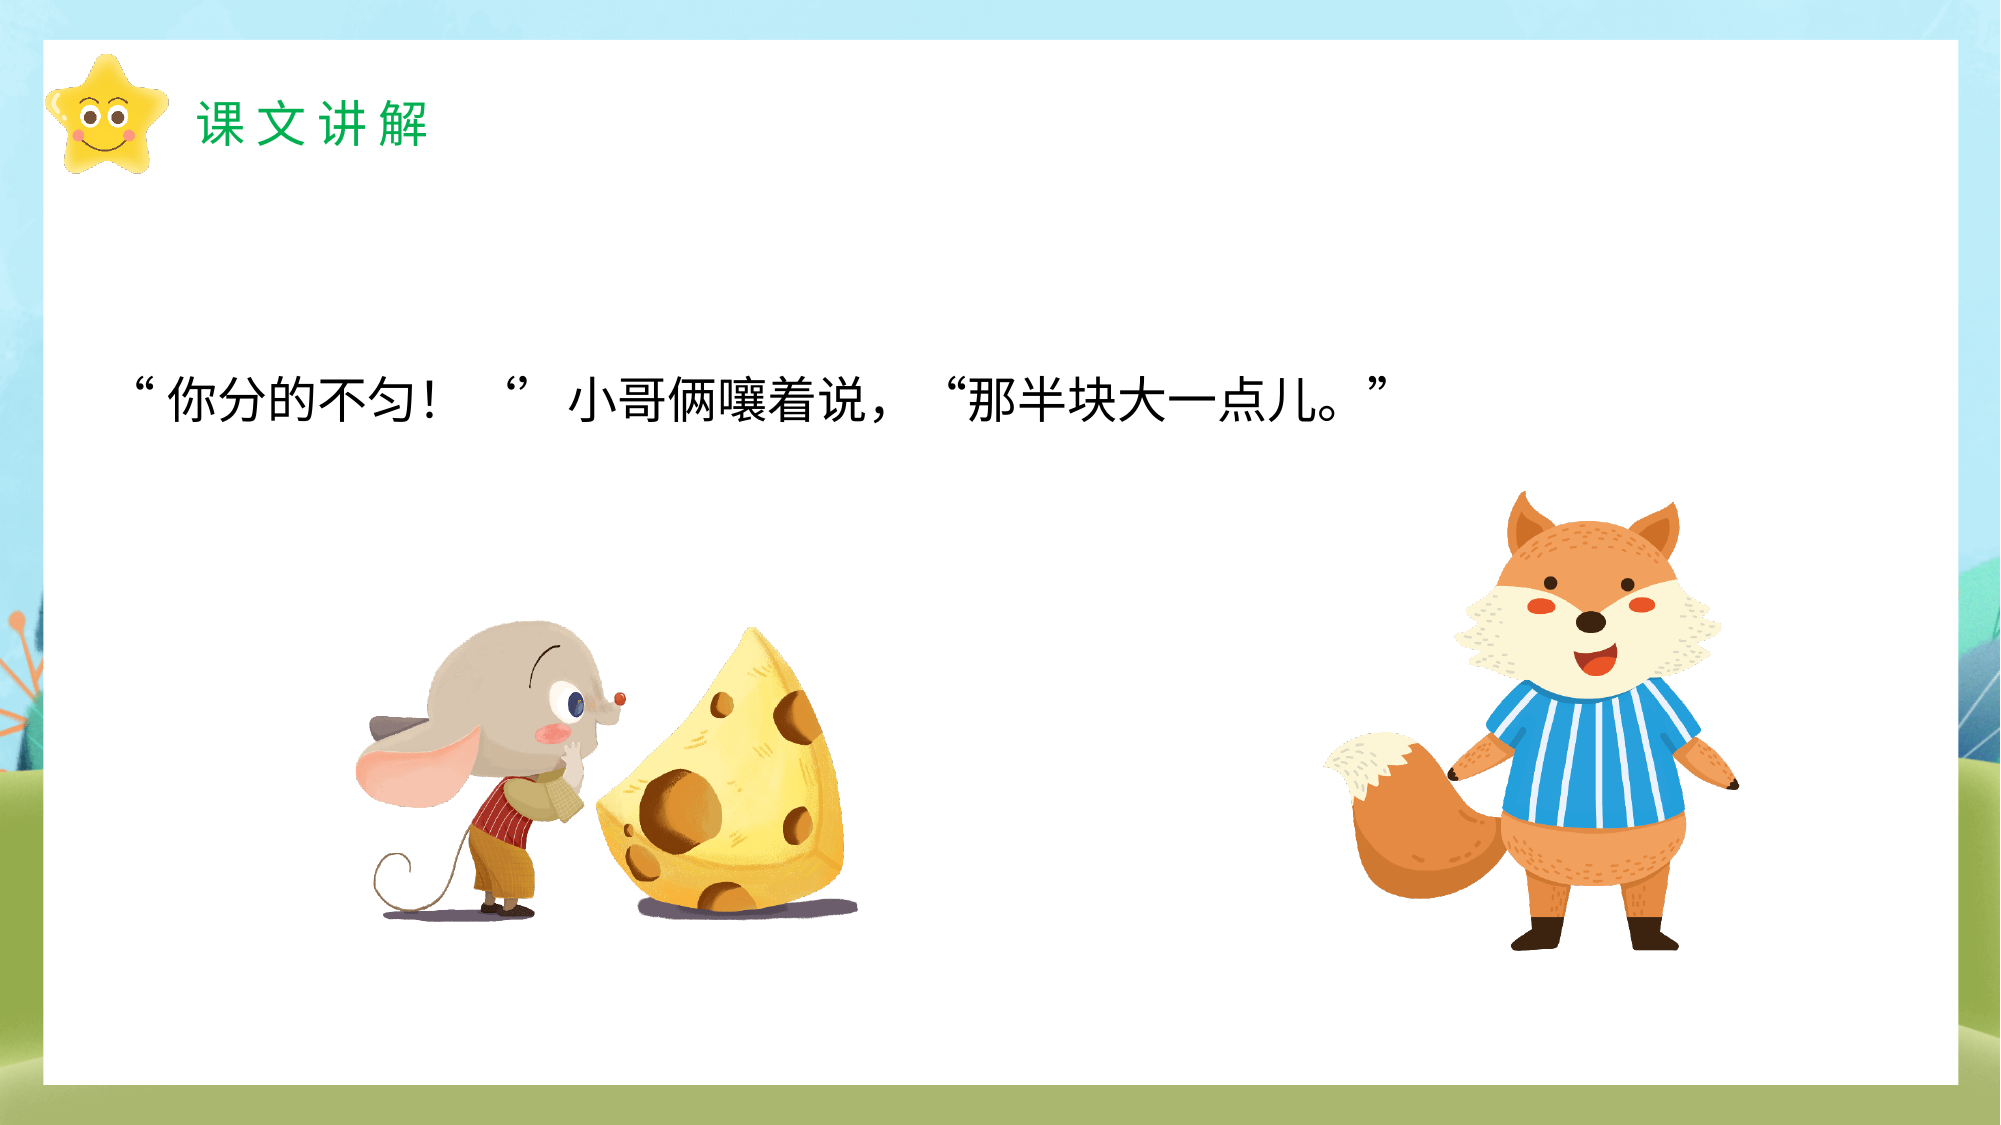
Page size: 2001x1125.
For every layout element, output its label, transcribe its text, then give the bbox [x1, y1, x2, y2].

text_box 课 文 讲 解 [216, 84, 1182, 160]
text_box “你分的不匀！‘’小哥俩嚷着说，“那半块大一点儿。” [90, 331, 1666, 527]
picture [0, 0, 2000, 1125]
